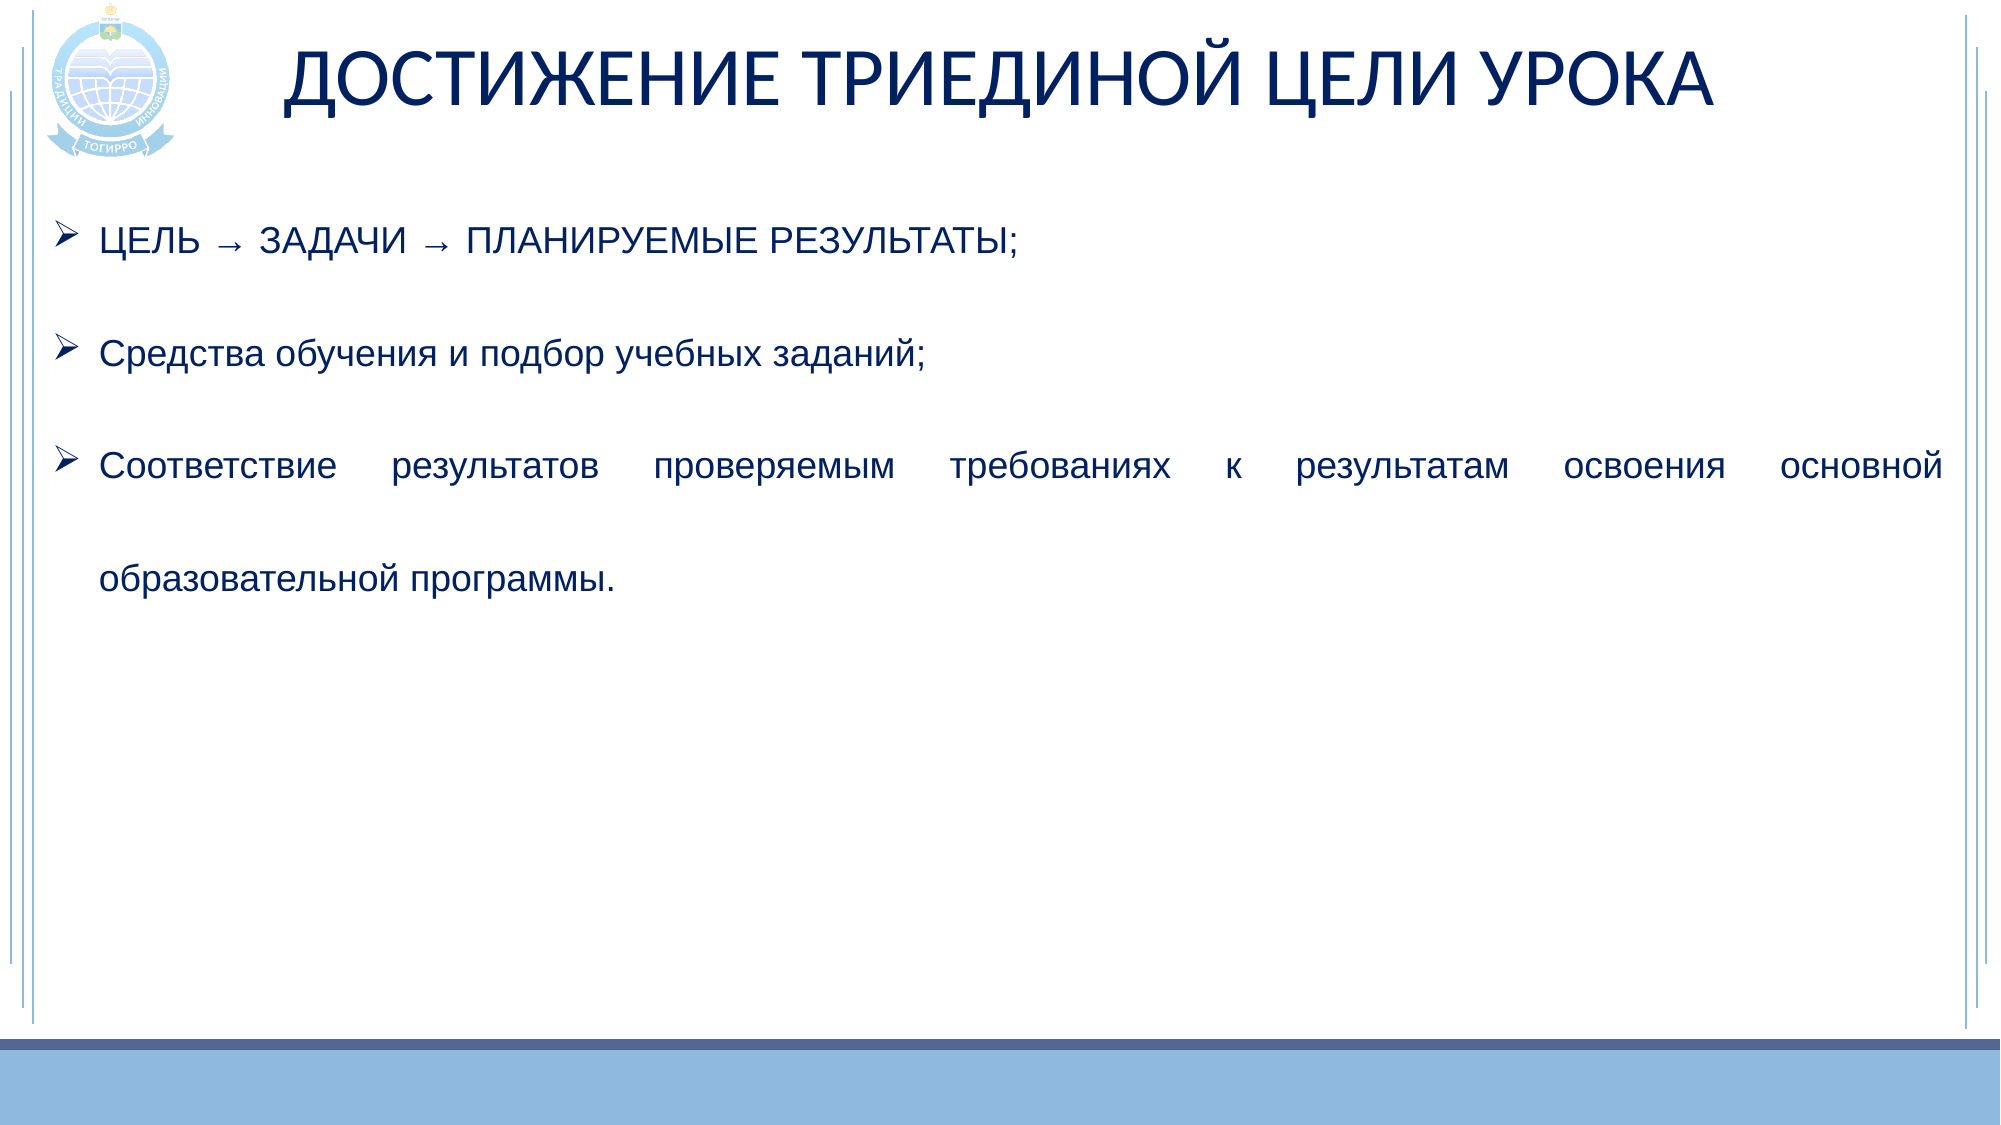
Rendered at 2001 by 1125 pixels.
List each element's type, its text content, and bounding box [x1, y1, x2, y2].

text_box ЦЕЛЬ → ЗАДАЧИ → ПЛАНИРУЕМЫЕ РЕЗУЛЬТАТЫ; Средства обучения и подбор учебных заданий; Соответствие результатов проверяемым требованиях к результатам освоения основной образовательной программы. [37, 141, 1960, 607]
text_box ДОСТИЖЕНИЕ ТРИЕДИНОЙ ЦЕЛИ УРОКА [218, 14, 1782, 130]
picture [34, 1, 188, 157]
